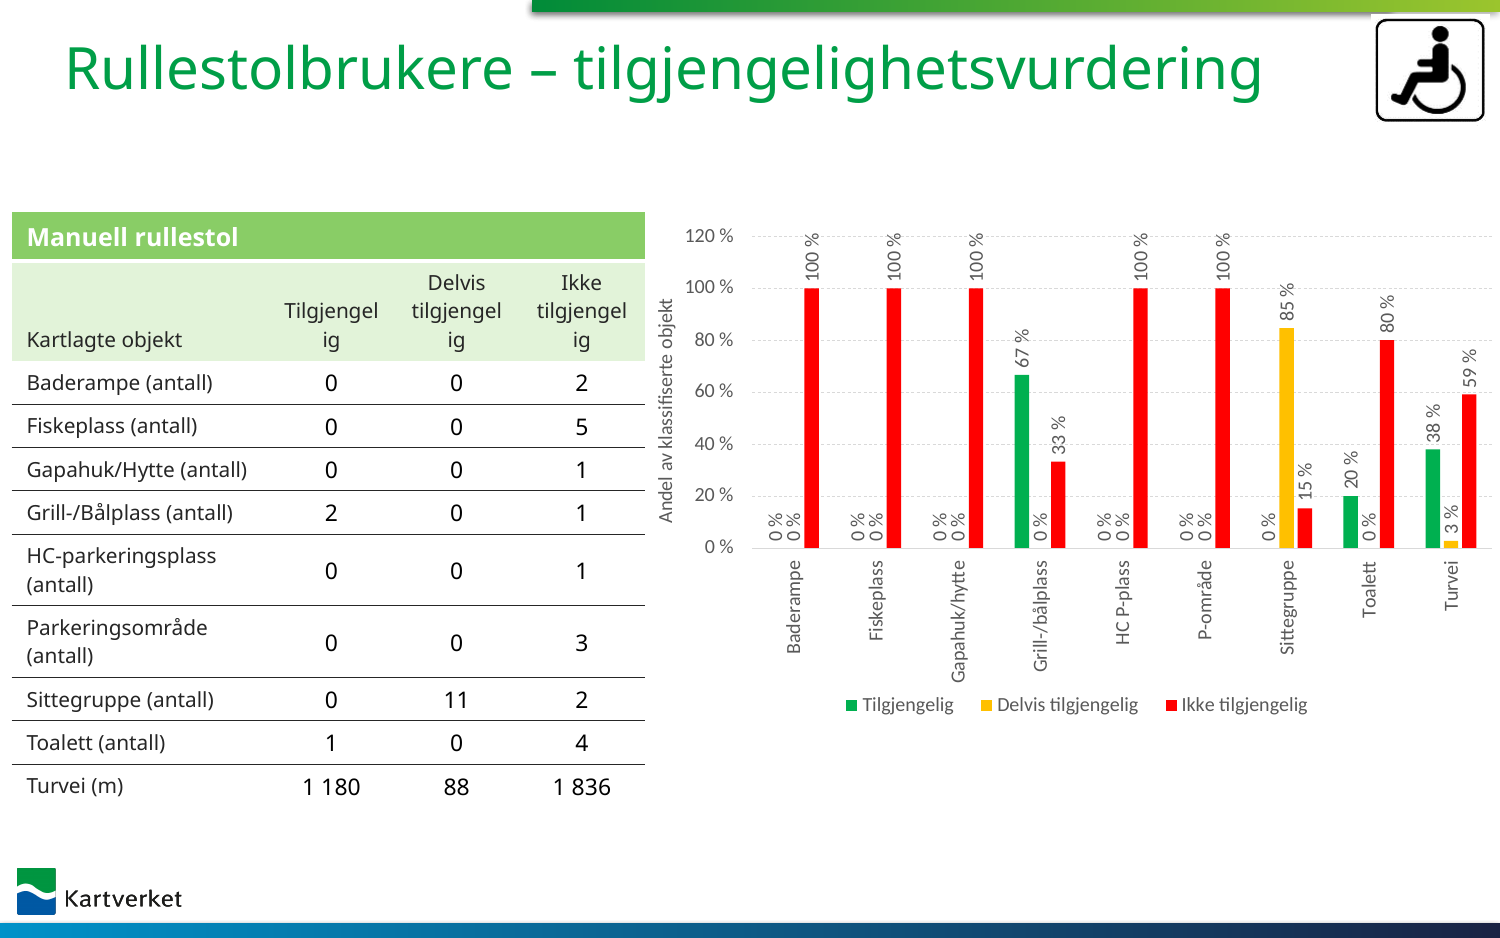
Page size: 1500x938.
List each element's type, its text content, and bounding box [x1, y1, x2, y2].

table_cell 5 [519, 405, 638, 447]
table_cell Gapahuk/Hytte (antall) [12, 448, 269, 490]
table_cell 11 [394, 678, 519, 720]
table_cell 1 [519, 535, 638, 605]
table_cell Tilgjengelig [269, 263, 394, 361]
table_cell Grill-/Bålplass (antall) [12, 491, 269, 534]
table_cell Fiskeplass (antall) [12, 405, 269, 447]
table_cell 3 [519, 606, 638, 677]
table_cell 1 [269, 721, 394, 764]
table_cell 0 [269, 678, 394, 720]
table_cell Sittegruppe (antall) [12, 678, 269, 720]
table_cell 2 [269, 491, 394, 534]
table_cell 1 180 [269, 765, 394, 807]
table_cell 0 [394, 606, 519, 677]
table_cell Toalett (antall) [12, 721, 269, 764]
table_cell 0 [394, 491, 519, 534]
table_cell 0 [394, 535, 519, 605]
table_cell 88 [394, 765, 519, 807]
table_cell 1 [519, 491, 638, 534]
table_cell Baderampe (antall) [12, 361, 269, 404]
text_box Rullestolbrukere – tilgjengelighetsvurdering [49, 12, 1372, 109]
table_cell 0 [269, 535, 394, 605]
table_cell Parkeringsområde (antall) [12, 606, 269, 677]
table_cell 0 [269, 448, 394, 490]
table_cell 0 [269, 606, 394, 677]
picture [1371, 13, 1491, 127]
table_cell 0 [394, 721, 519, 764]
table_cell 0 [394, 405, 519, 447]
table_cell 4 [519, 721, 645, 764]
table_cell 2 [519, 678, 638, 720]
picture [643, 218, 1500, 728]
table_cell 0 [394, 361, 519, 404]
table_cell 1 [519, 448, 638, 490]
table_cell Delvis tilgjengelig [394, 263, 519, 361]
table_cell Kartlagte objekt [12, 263, 269, 361]
table_header Manuell rullestol [12, 212, 645, 259]
table_cell 0 [269, 405, 394, 447]
table_cell 2 [519, 361, 638, 404]
table_cell 0 [269, 361, 394, 404]
table_cell HC-parkeringsplass (antall) [12, 535, 269, 605]
table_cell Ikke tilgjengelig [519, 263, 638, 361]
table_cell Turvei (m) [12, 765, 269, 807]
table_cell 1 836 [519, 765, 645, 807]
table_cell 0 [394, 448, 519, 490]
